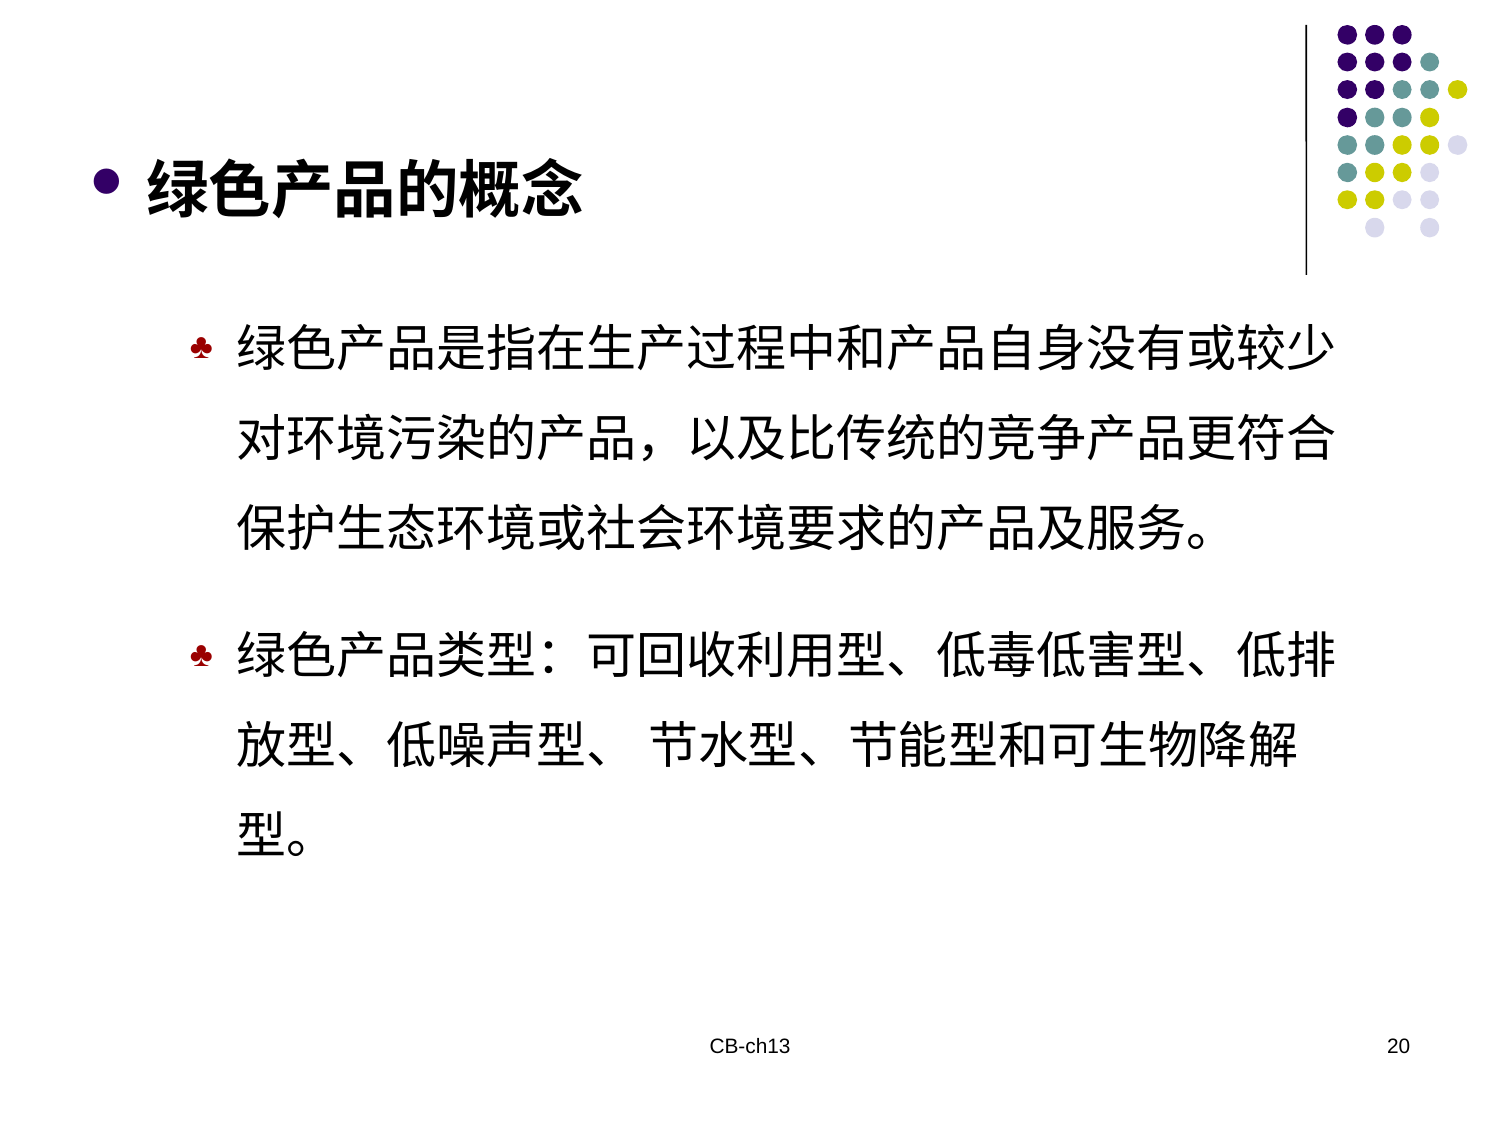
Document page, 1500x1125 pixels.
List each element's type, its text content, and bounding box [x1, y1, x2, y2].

slide_number 20 [1074, 1024, 1426, 1101]
title 绿色产品的概念 [74, 19, 1313, 233]
text_box 绿色产品是指在生产过程中和产品自身没有或较少对环境污染的产品，以及比传统的竞争产品更符合保护生态环境或社会环境要求的产品及服务。 绿色产品类型：可回收利用型、低毒低害型、低排放型、低噪声型、 节水型、节能型和可生物降解型。 [100, 278, 1365, 1100]
